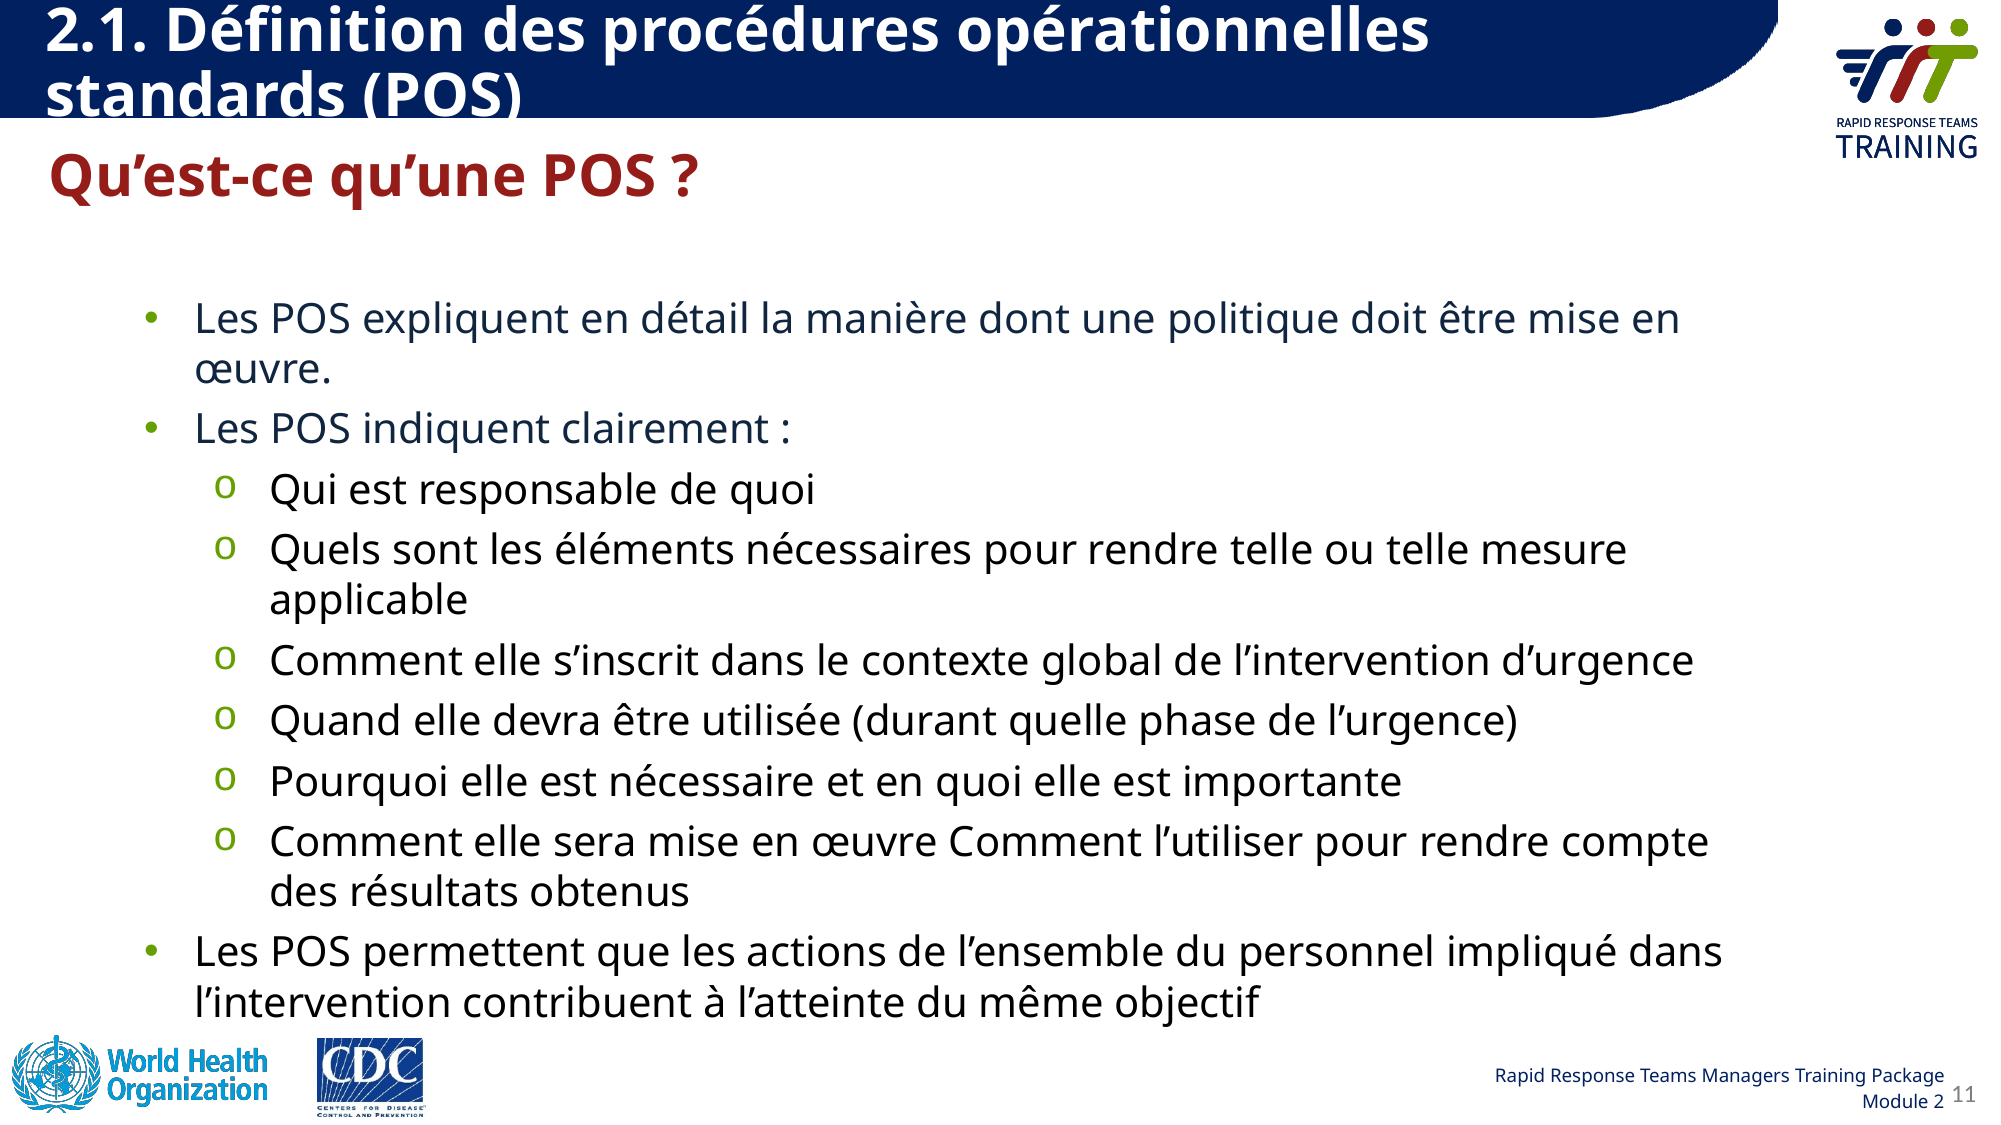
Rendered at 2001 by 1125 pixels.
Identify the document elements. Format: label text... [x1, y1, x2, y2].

picture [317, 1038, 426, 1117]
picture [22, 1062, 26, 1077]
picture [24, 1054, 36, 1087]
picture [71, 1053, 90, 1091]
picture [59, 1035, 267, 1113]
picture [12, 1083, 48, 1113]
slide_number 11 [1936, 1069, 2000, 1125]
picture [0, 0, 1778, 118]
picture [36, 1088, 78, 1105]
picture [34, 1054, 43, 1078]
picture [50, 1108, 62, 1113]
picture [30, 1083, 37, 1091]
title Qu’est-ce qu’une POS ? [46, 118, 728, 272]
picture [40, 1062, 47, 1070]
list Les POS expliquent en détail la manière dont une politique doit être mise en œuvre. Les POS indiquent clairement : Qui est responsable de quoi Quels sont les éléments nécessaires pour rendre telle ou telle mesure applicable Comment elle s’inscrit dans le contexte global de l’intervention d’urgence Quand elle devra être utilisée (durant quelle phase de l’urgence) Pourquoi elle est nécessaire et en quoi elle est importante Comment elle sera mise en œuvre Comment l’utiliser pour rendre compte des résultats obtenus Les POS permettent que les actions de l’ensemble du personnel impliqué dans l’intervention contribuent à l’atteinte du même objectif [143, 280, 1737, 1026]
picture [1835, 19, 1978, 167]
text_box 2.1. Définition des procédures opérationnelles standards (POS) [37, 11, 1736, 118]
picture [12, 1035, 54, 1068]
picture [46, 1056, 54, 1062]
